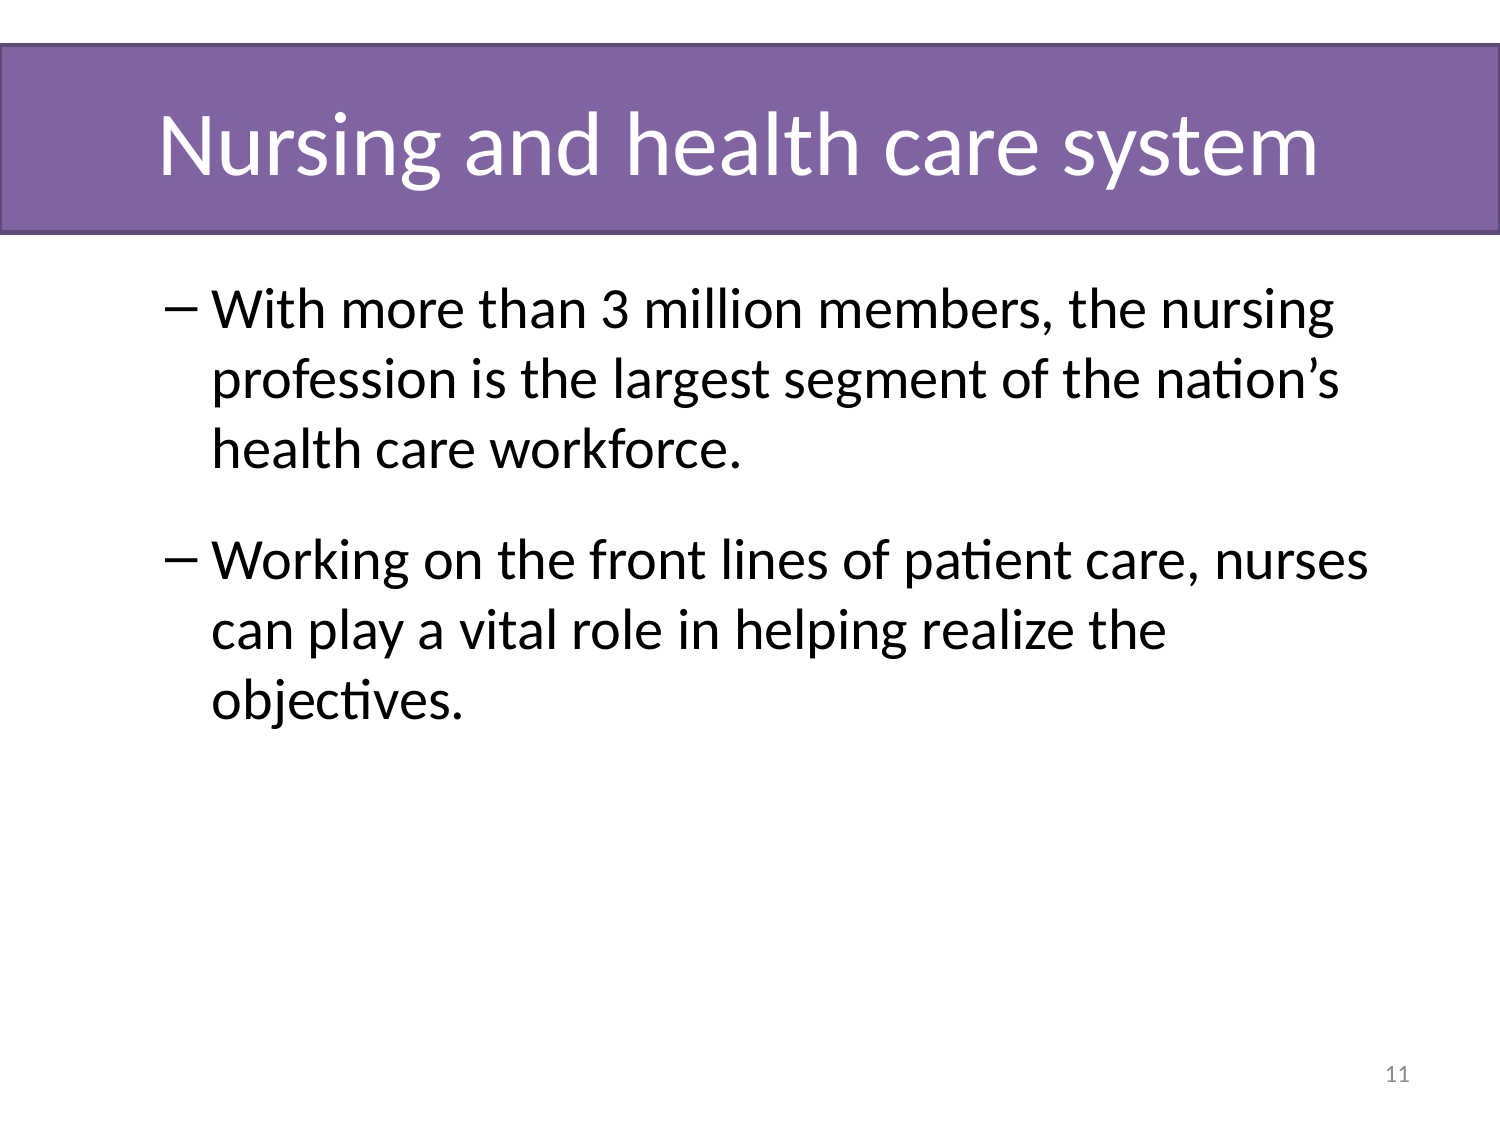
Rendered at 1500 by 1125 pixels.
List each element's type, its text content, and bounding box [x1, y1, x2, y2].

list With more than 3 million members, the nursing profession is the largest segment of the nation’s health care workforce. Working on the front lines of patient care, nurses can play a vital role in helping realize the objectives. [75, 262, 1425, 1005]
slide_number 11 [1074, 1042, 1425, 1103]
title Nursing and health care system [0, 43, 1500, 235]
